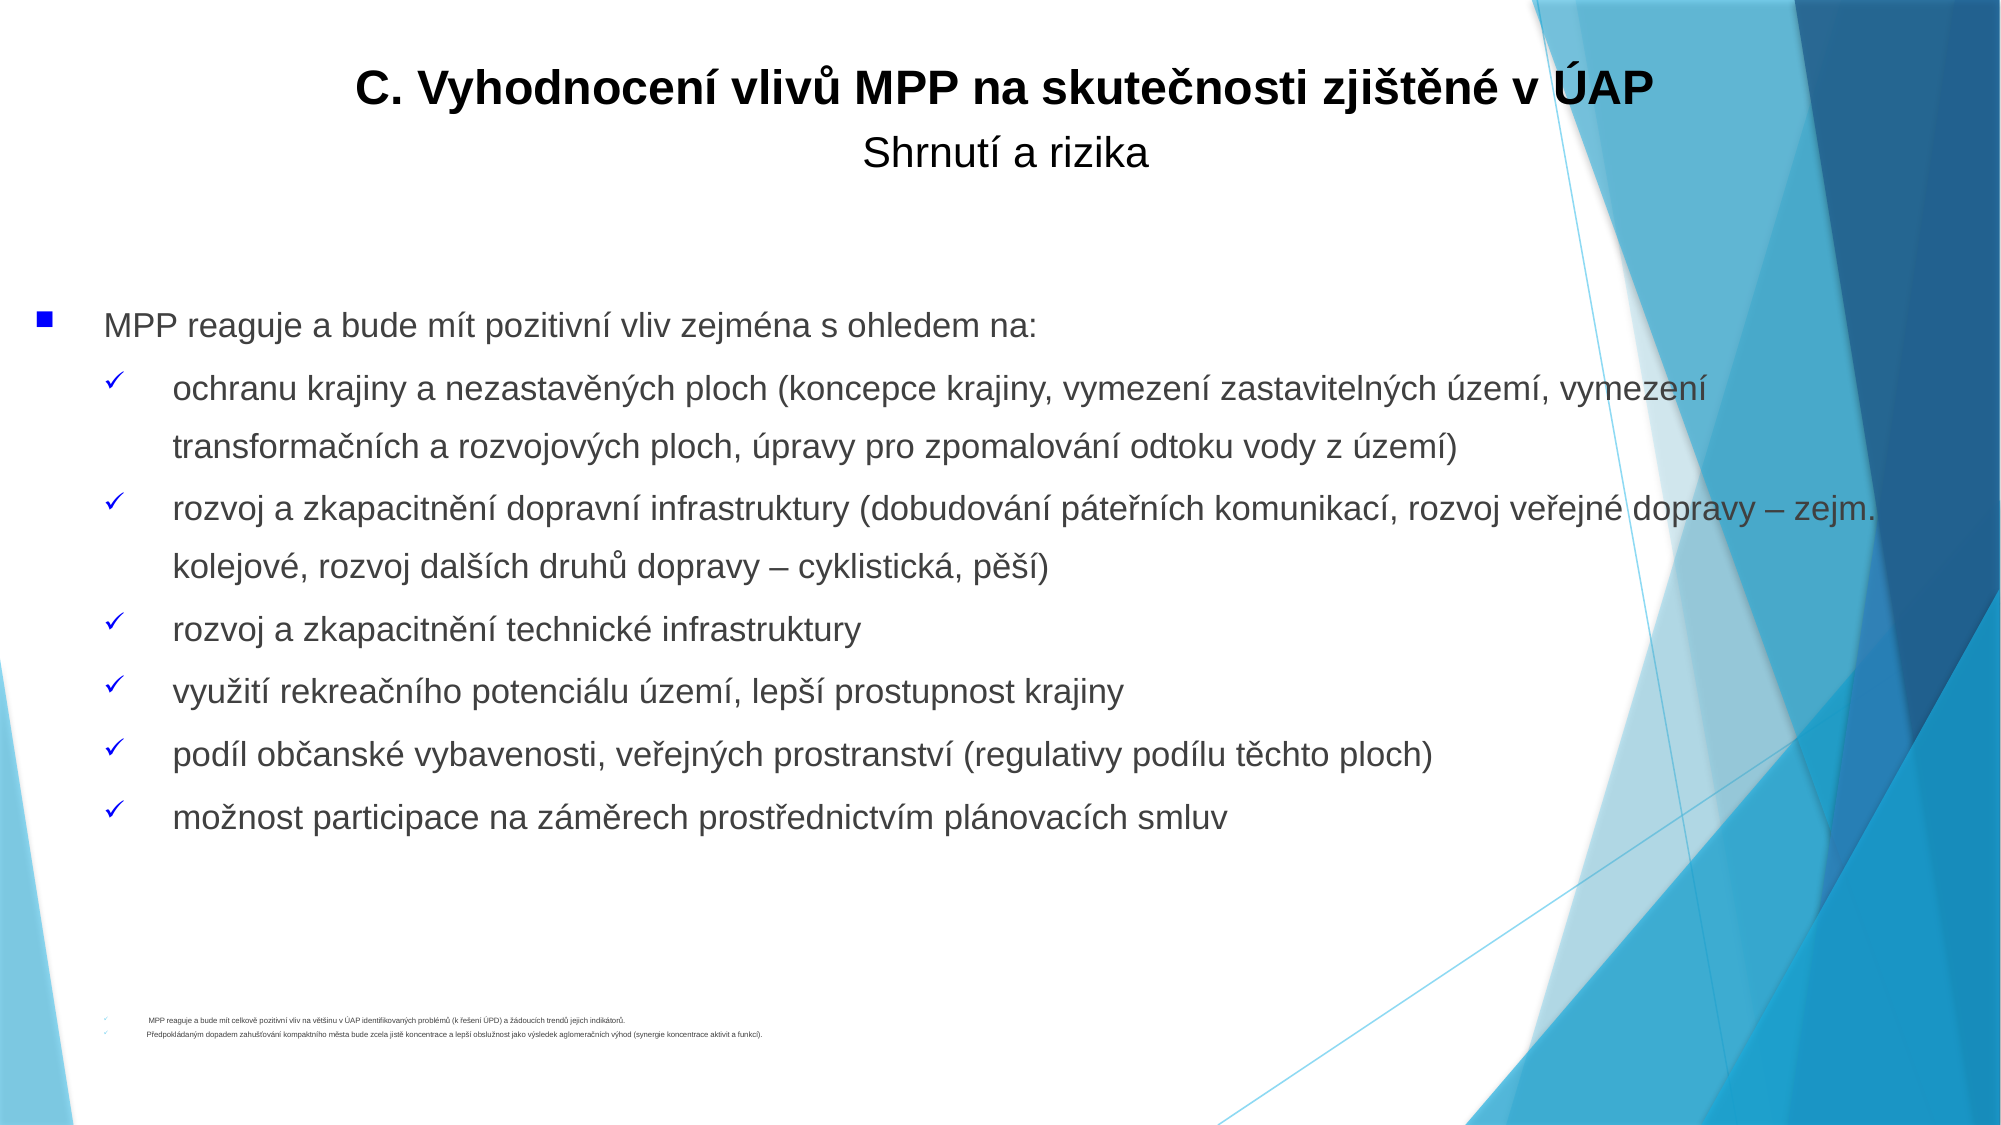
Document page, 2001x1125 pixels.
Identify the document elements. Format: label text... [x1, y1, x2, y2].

title C. Vyhodnocení vlivů MPP na skutečnosti zjištěné v ÚAP Shrnutí a rizika [55, 37, 1957, 185]
list MPP reaguje a bude mít pozitivní vliv zejména s ohledem na: ochranu krajiny a nezastavěných ploch (koncepce krajiny, vymezení zastavitelných území, vymezení transformačních a rozvojových ploch, úpravy pro zpomalování odtoku vody z území) rozvoj a zkapacitnění dopravní infrastruktury (dobudování páteřních komunikací, rozvoj veřejné dopravy – zejm. kolejové, rozvoj dalších druhů dopravy – cyklistická, pěší) rozvoj a zkapacitnění technické infrastruktury využití rekreačního potenciálu území, lepší prostupnost krajiny podíl občanské vybavenosti, veřejných prostranství (regulativy podílu těchto ploch) možnost participace na záměrech prostřednictvím plánovacích smluv MPP reaguje a bude mít celkově pozitivní vliv na většinu v ÚAP identifikovaných problémů (k řešení ÚPD) a žádoucích trendů jejich indikátorů. Předpokládaným dopadem zahušťování kompaktního města bude zcela jistě koncentrace a lepší obslužnost jako výsledek aglomeračních výhod (synergie koncentrace aktivit a funkcí). [19, 278, 1957, 1071]
